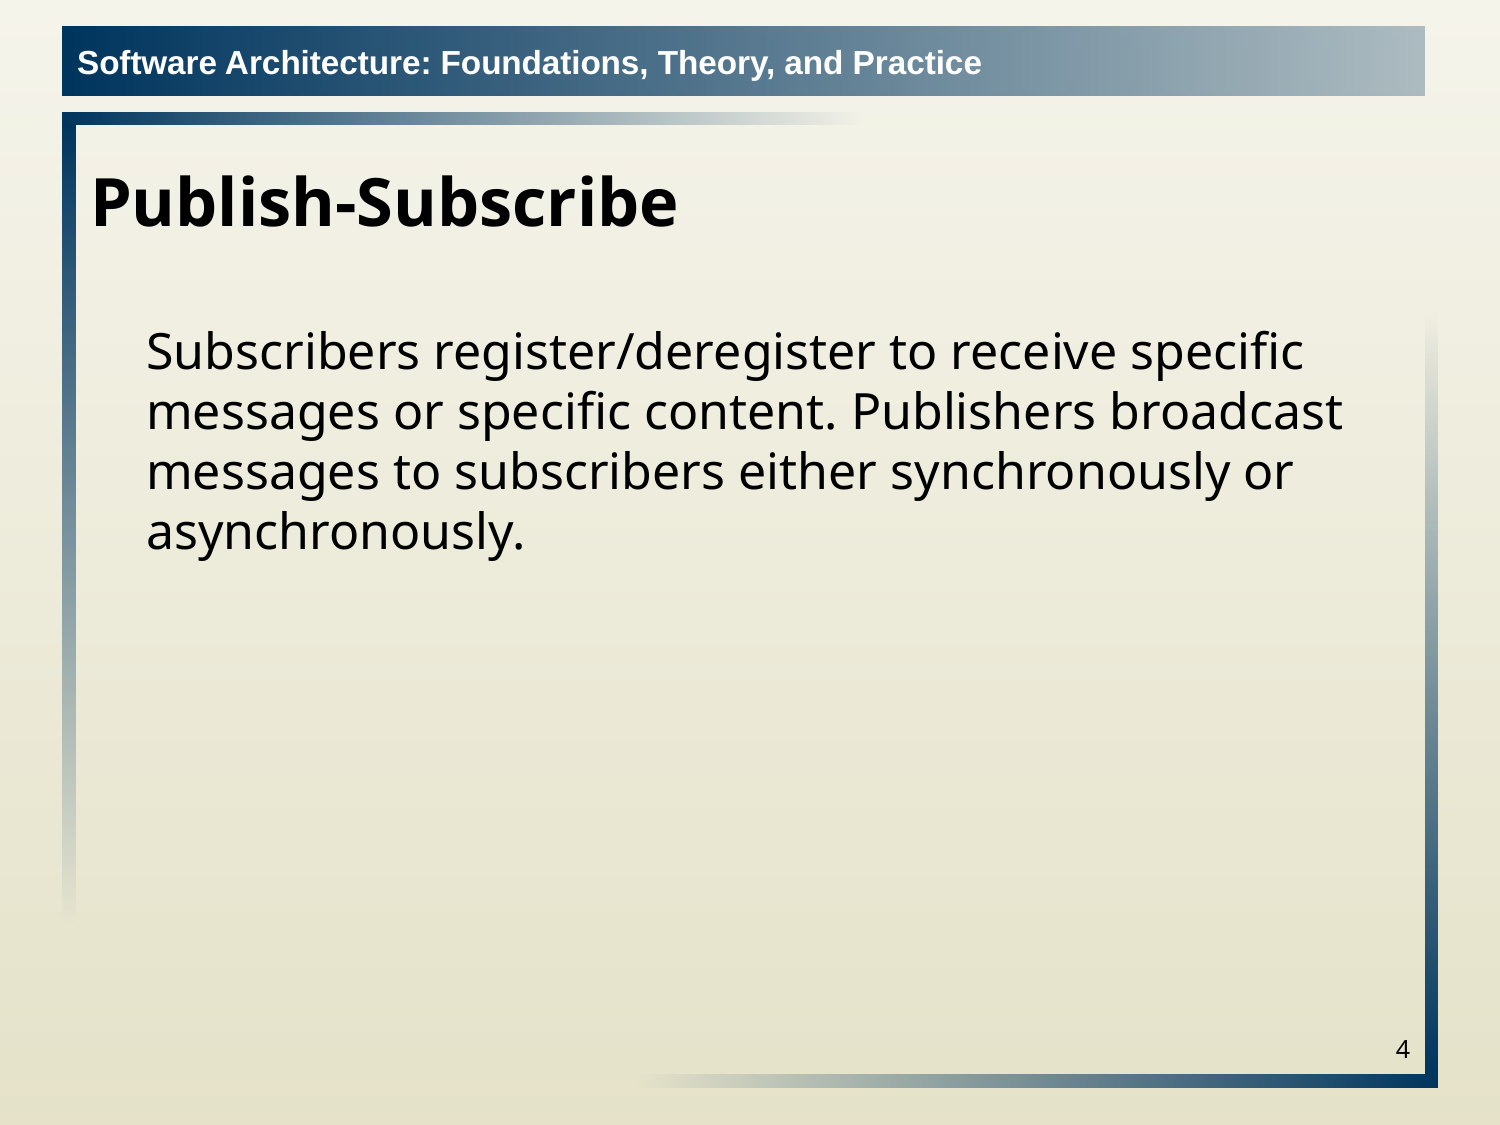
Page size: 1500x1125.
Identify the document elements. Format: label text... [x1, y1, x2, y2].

list Subscribers register/deregister to receive specific messages or specific content. Publishers broadcast messages to subscribers either synchronously or asynchronously. [75, 312, 1425, 1000]
title Publish-Subscribe [75, 125, 1425, 275]
slide_number 4 [1074, 999, 1426, 1076]
